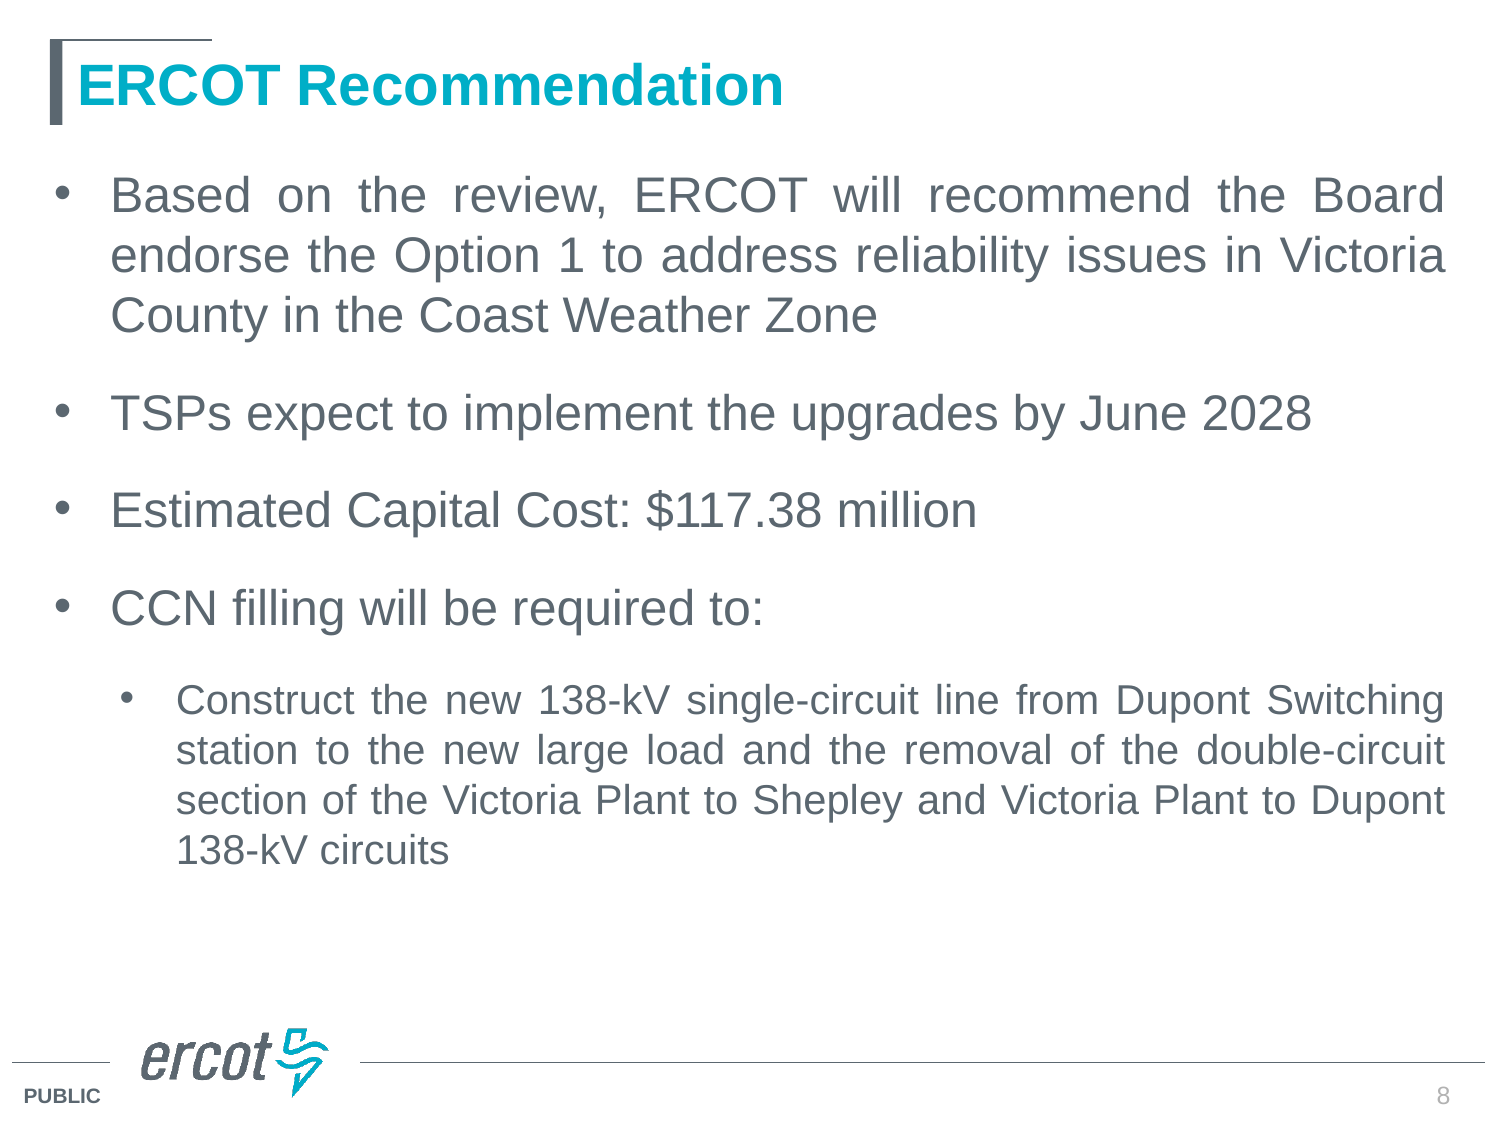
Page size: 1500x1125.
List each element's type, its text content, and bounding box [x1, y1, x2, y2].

title ERCOT Recommendation [62, 39, 1450, 125]
slide_number 8 [1400, 1076, 1488, 1113]
list Based on the review, ERCOT will recommend the Board endorse the Option 1 to address reliability issues in Victoria County in the Coast Weather Zone TSPs expect to implement the upgrades by June 2028 Estimated Capital Cost: $117.38 million CCN filling will be required to: Construct the new 138-kV single-circuit line from Dupont Switching station to the new large load and the removal of the double-circuit section of the Victoria Plant to Shepley and Victoria Plant to Dupont 138-kV circuits [39, 155, 1461, 1018]
picture [137, 1024, 332, 1100]
